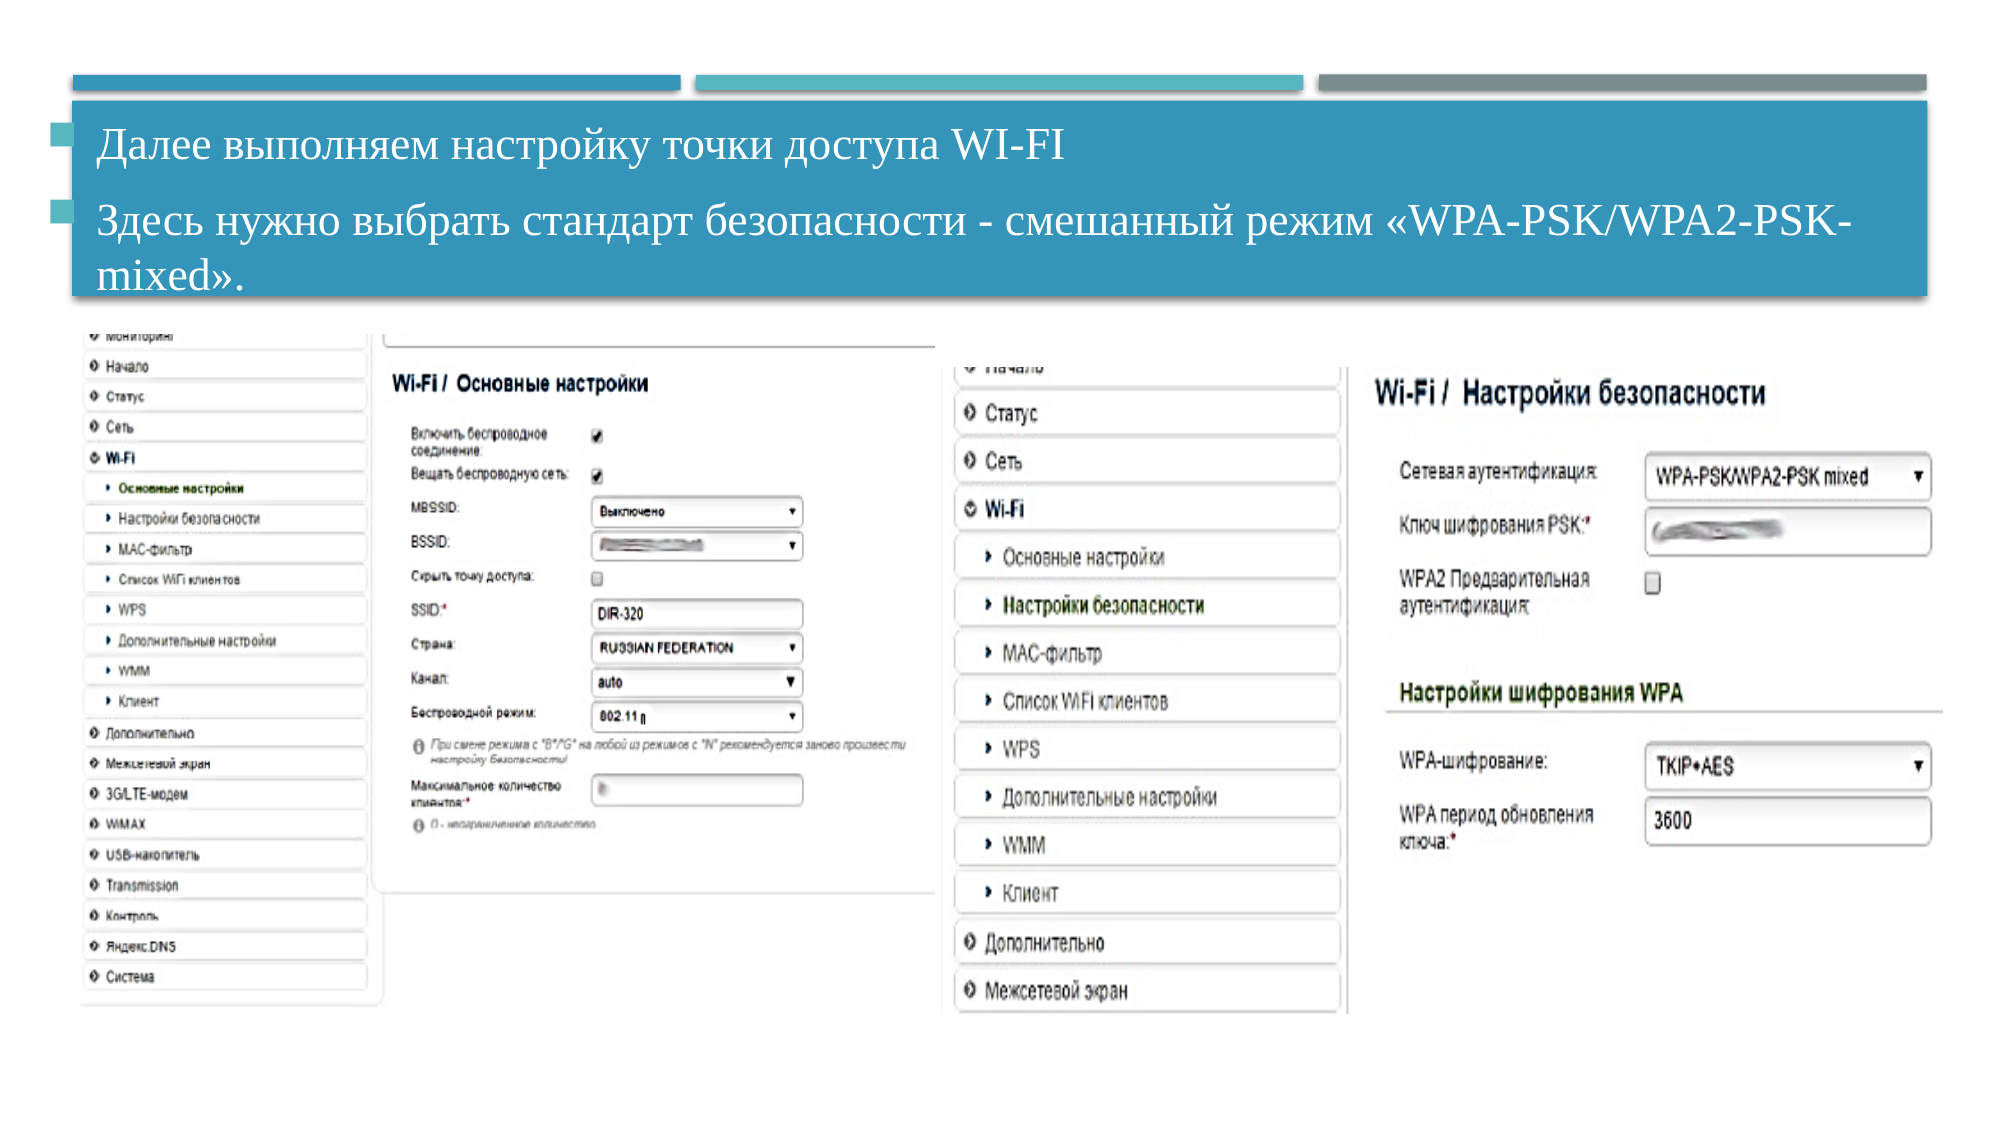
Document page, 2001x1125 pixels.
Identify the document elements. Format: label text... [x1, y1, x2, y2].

list Далее выполняем настройку точки доступа WI-FI Здесь нужно выбрать стандарт безопасности - смешанный режим «WPA-PSK/WPA2-PSK-mixed». [31, 155, 2000, 335]
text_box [75, 333, 1944, 1035]
